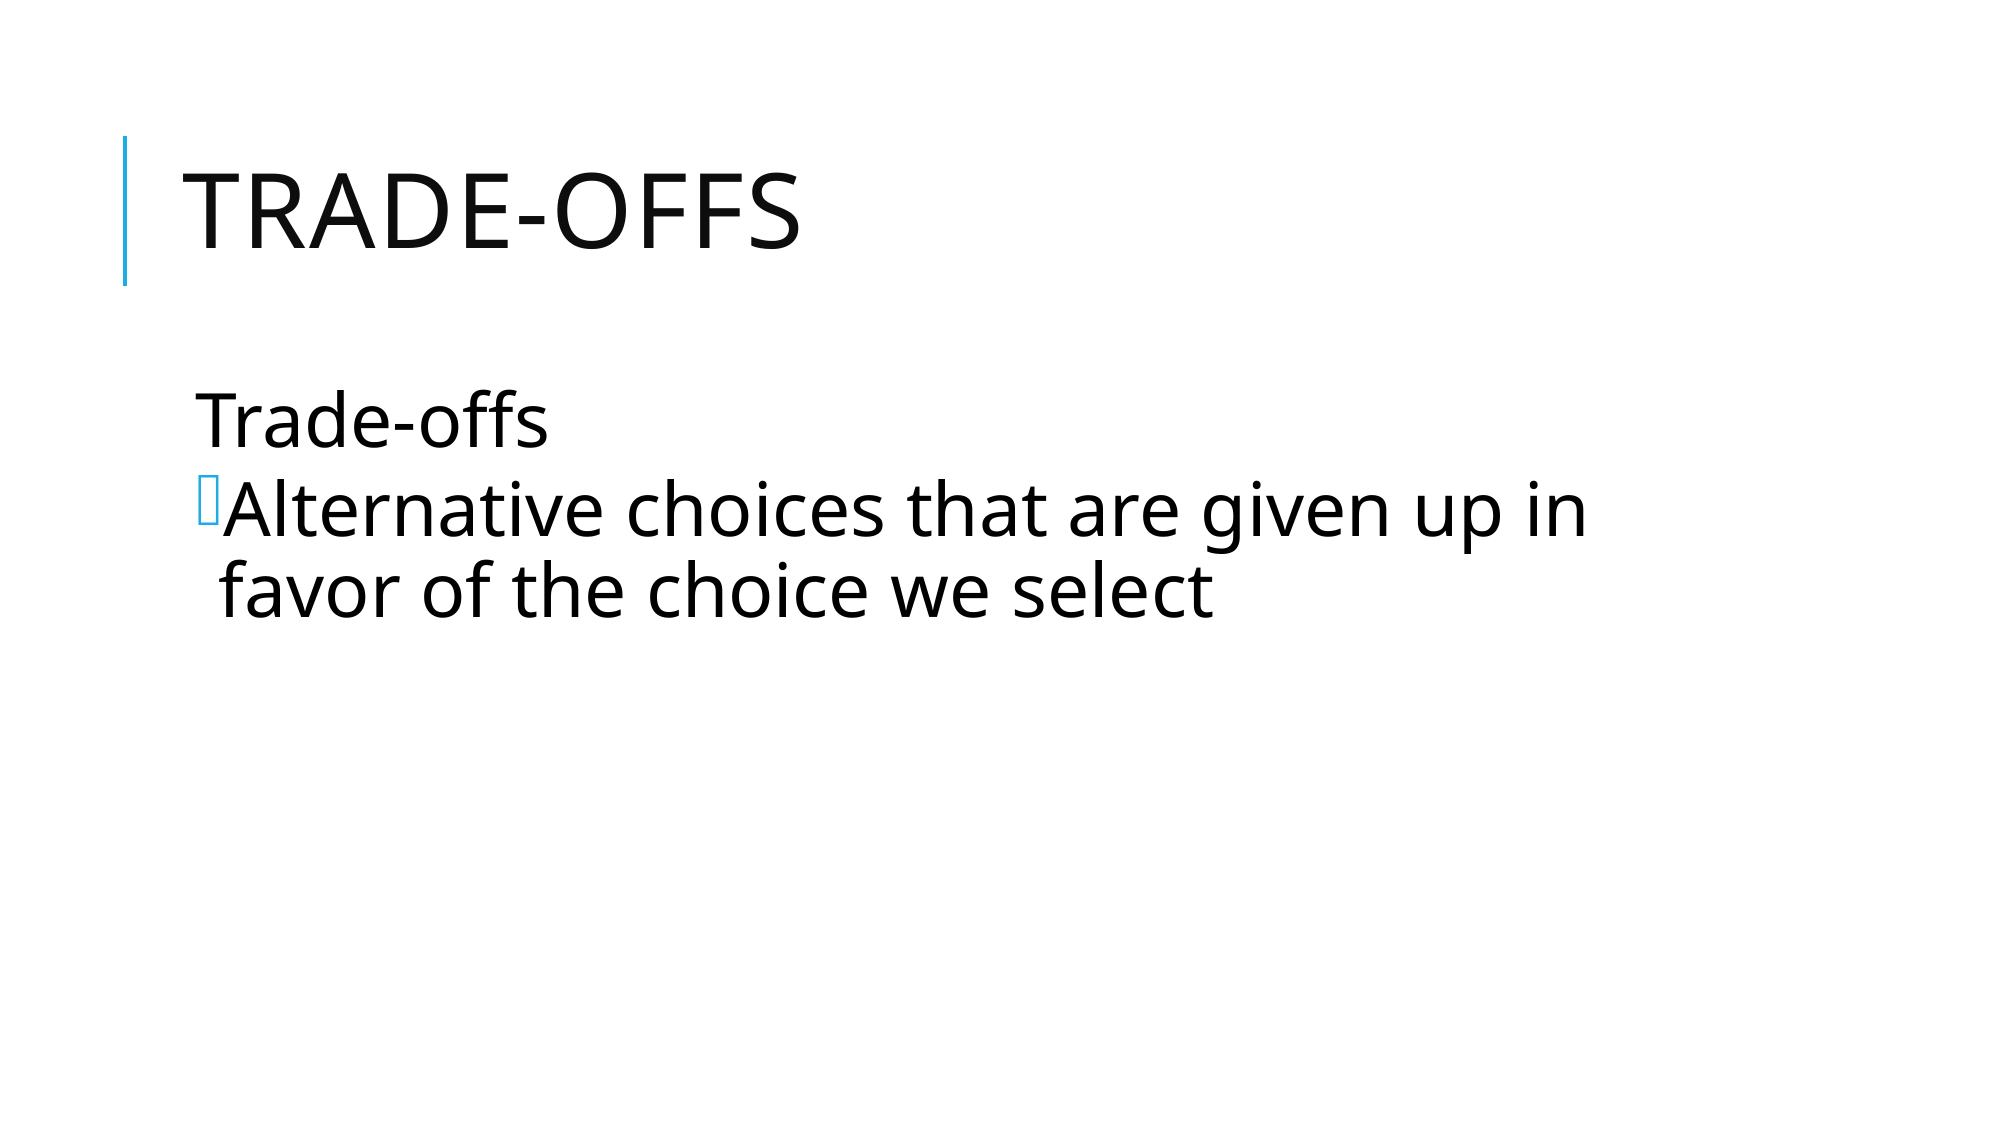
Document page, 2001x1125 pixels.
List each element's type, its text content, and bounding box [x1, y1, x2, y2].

title Trade-offs [168, 96, 1763, 342]
list Trade-offs Alternative choices that are given up in favor of the choice we select [168, 375, 1763, 1035]
